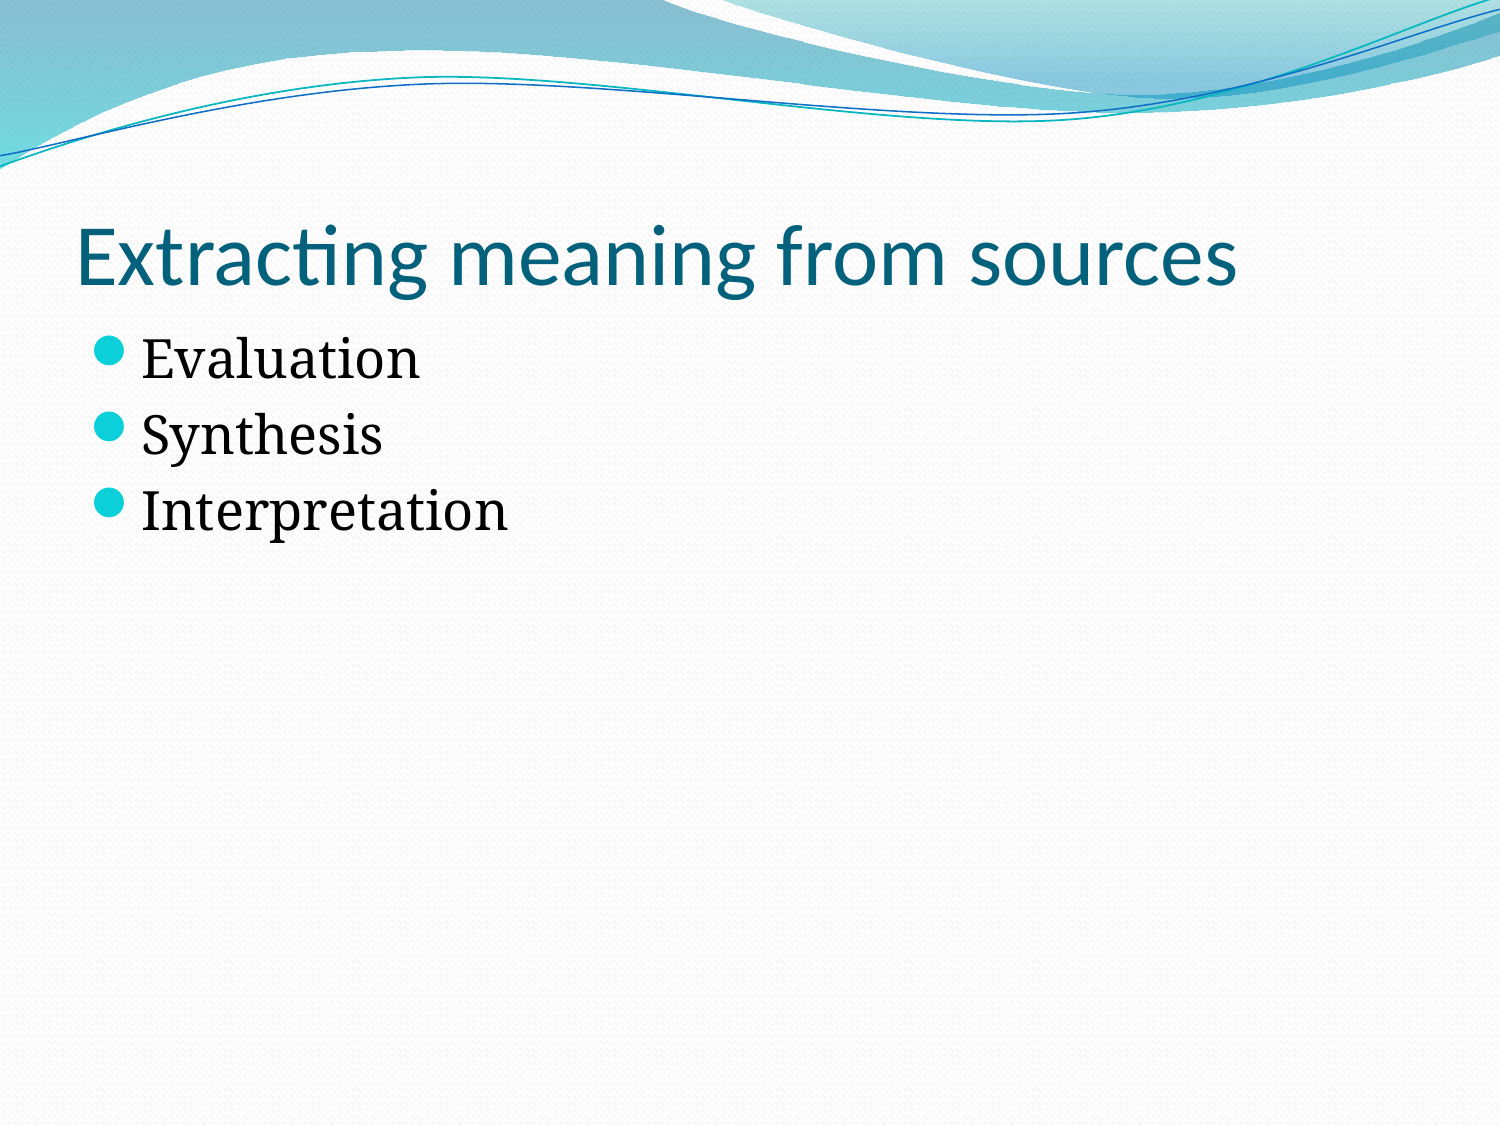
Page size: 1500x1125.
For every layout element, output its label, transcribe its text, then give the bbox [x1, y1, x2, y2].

list Evaluation Synthesis Interpretation [75, 317, 1425, 1038]
title Extracting meaning from sources [75, 115, 1425, 303]
